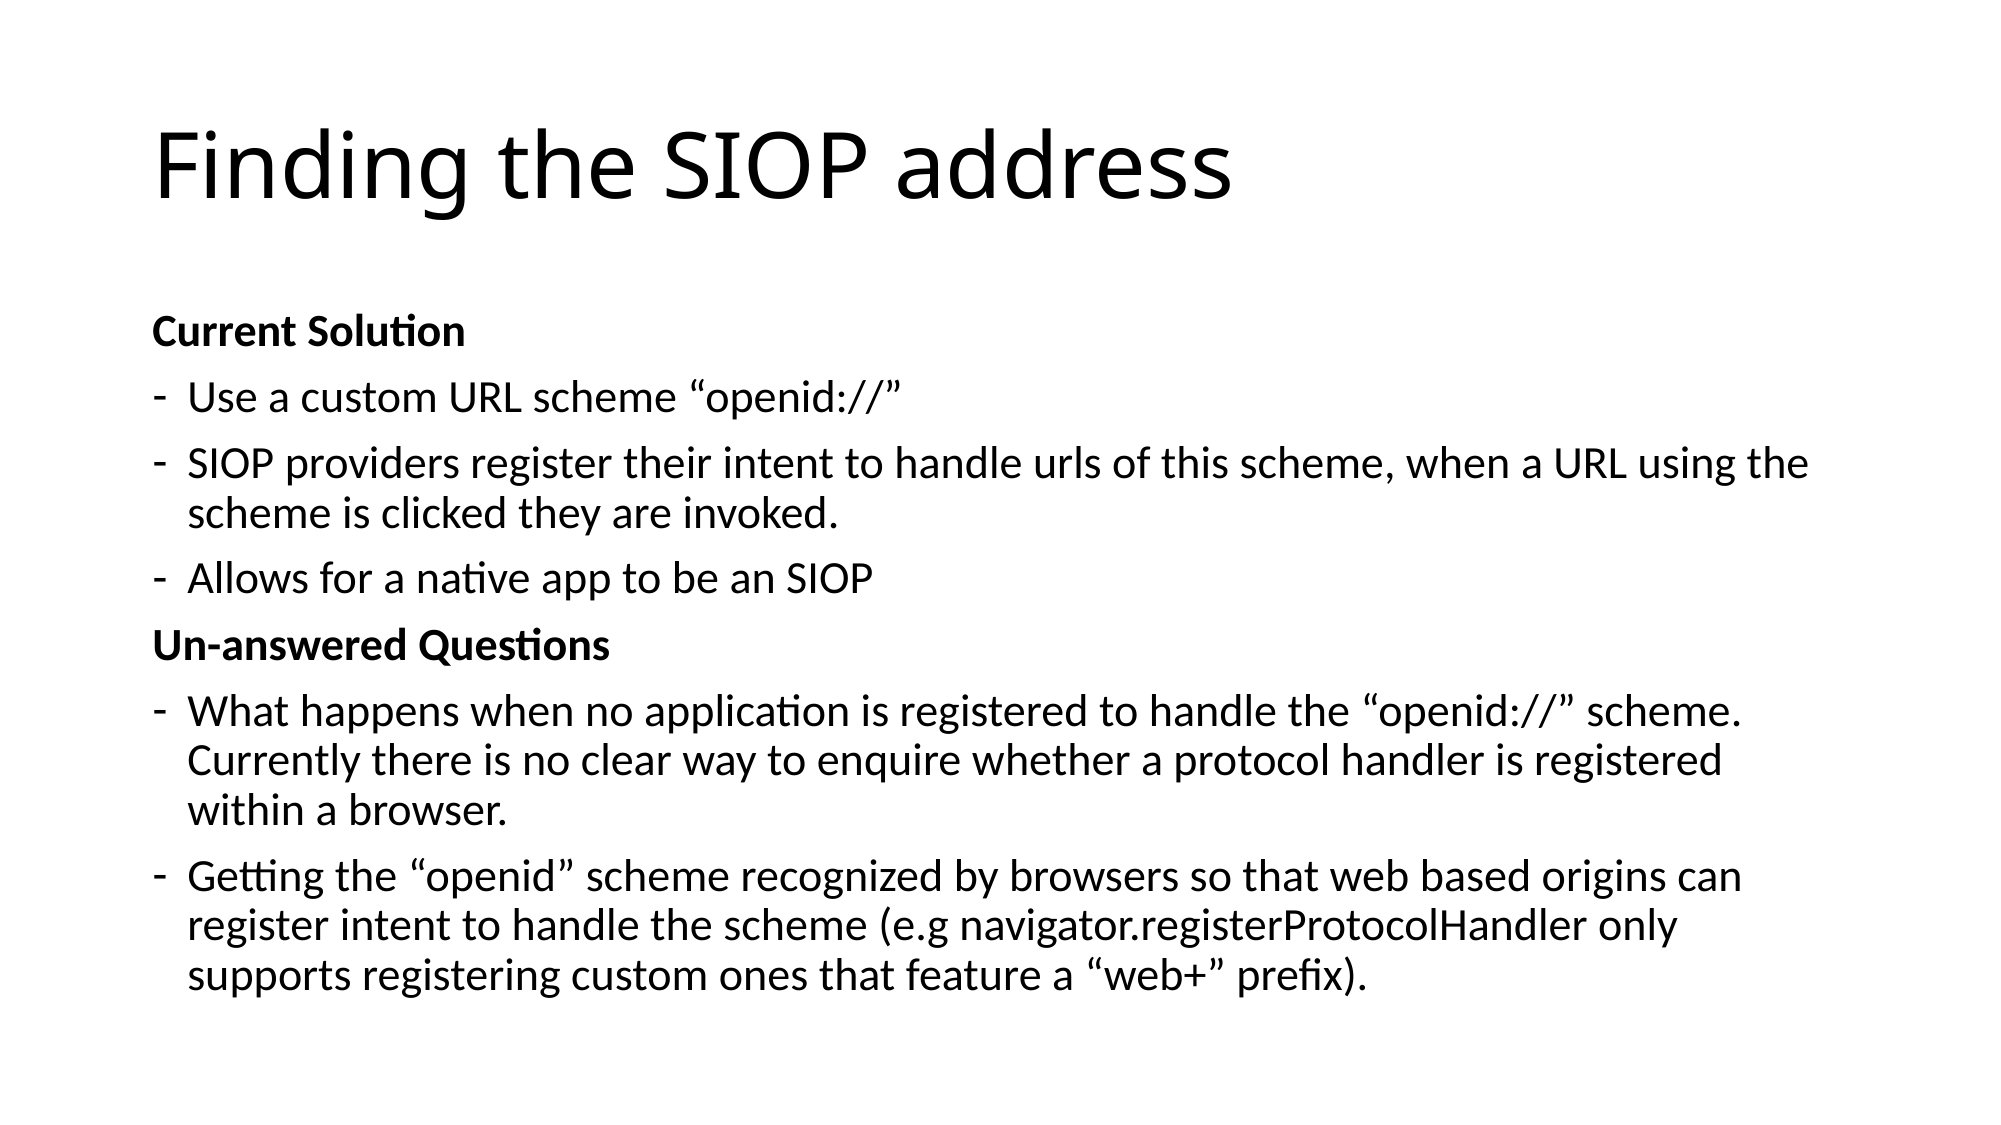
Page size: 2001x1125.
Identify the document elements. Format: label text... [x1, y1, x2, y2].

list Current Solution Use a custom URL scheme “openid://” SIOP providers register their intent to handle urls of this scheme, when a URL using the scheme is clicked they are invoked. Allows for a native app to be an SIOP Un-answered Questions What happens when no application is registered to handle the “openid://” scheme. Currently there is no clear way to enquire whether a protocol handler is registered within a browser. Getting the “openid” scheme recognized by browsers so that web based origins can register intent to handle the scheme (e.g navigator.registerProtocolHandler only supports registering custom ones that feature a “web+” prefix). [137, 299, 1863, 1014]
title Finding the SIOP address [137, 59, 1863, 278]
